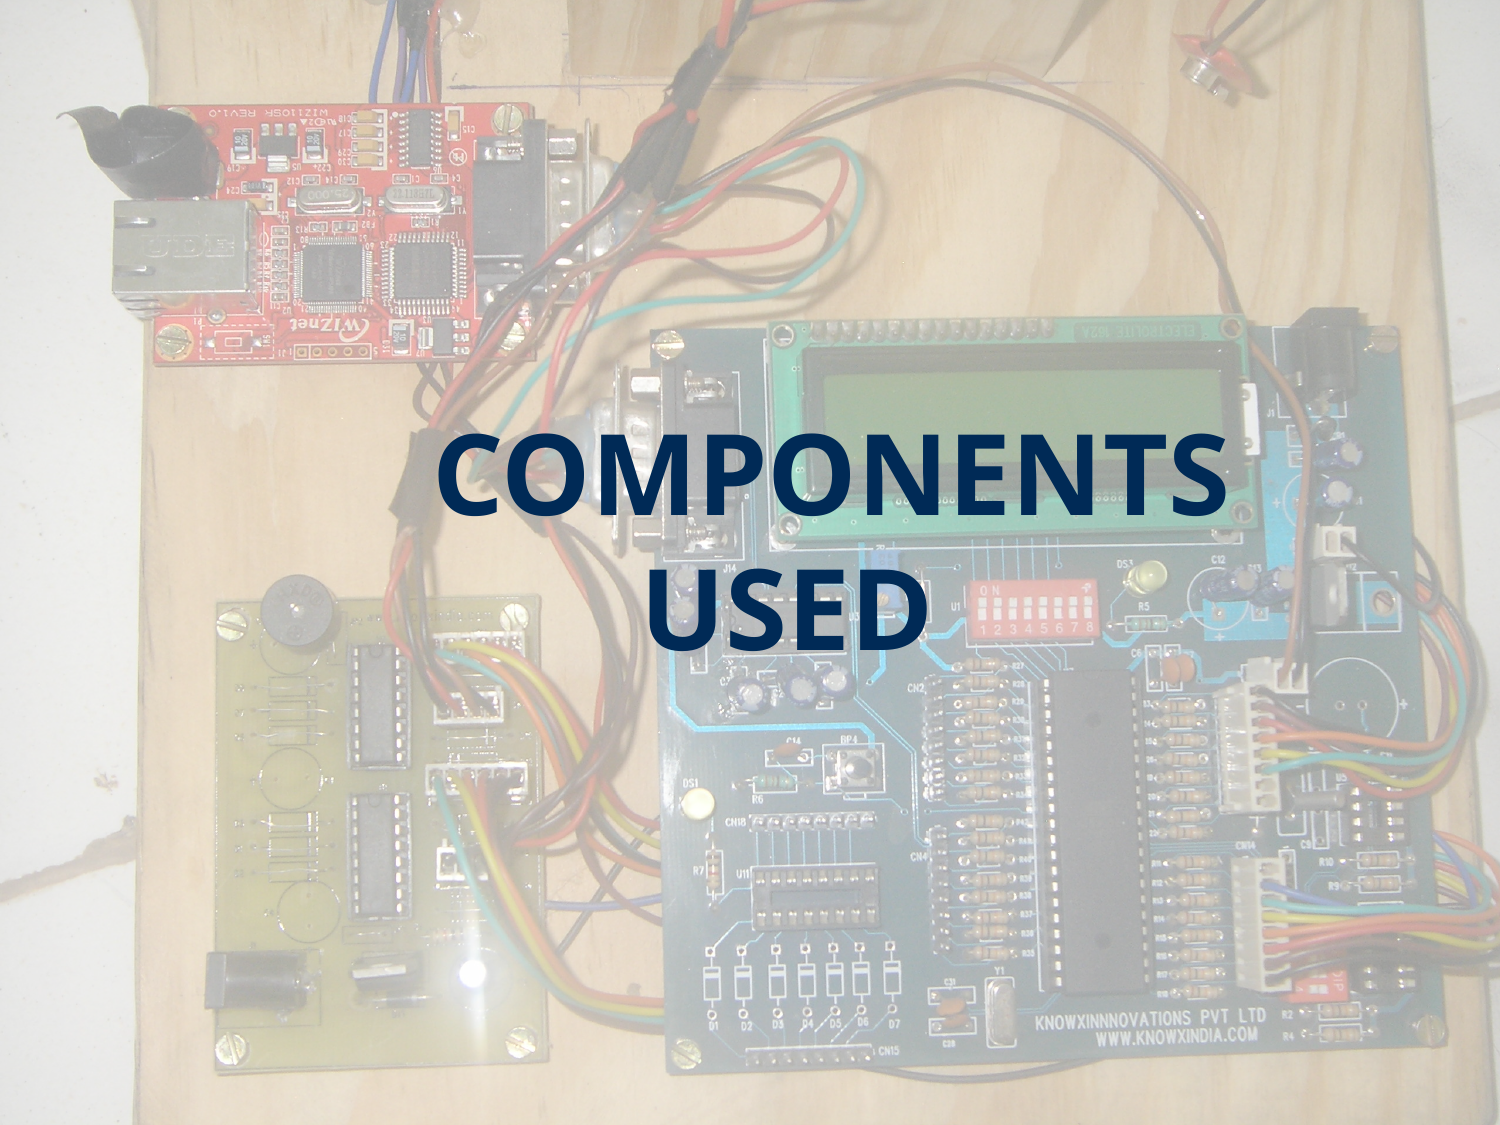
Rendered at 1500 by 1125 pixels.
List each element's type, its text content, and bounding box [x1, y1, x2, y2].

title COMPONENTS USED [324, 324, 1251, 751]
